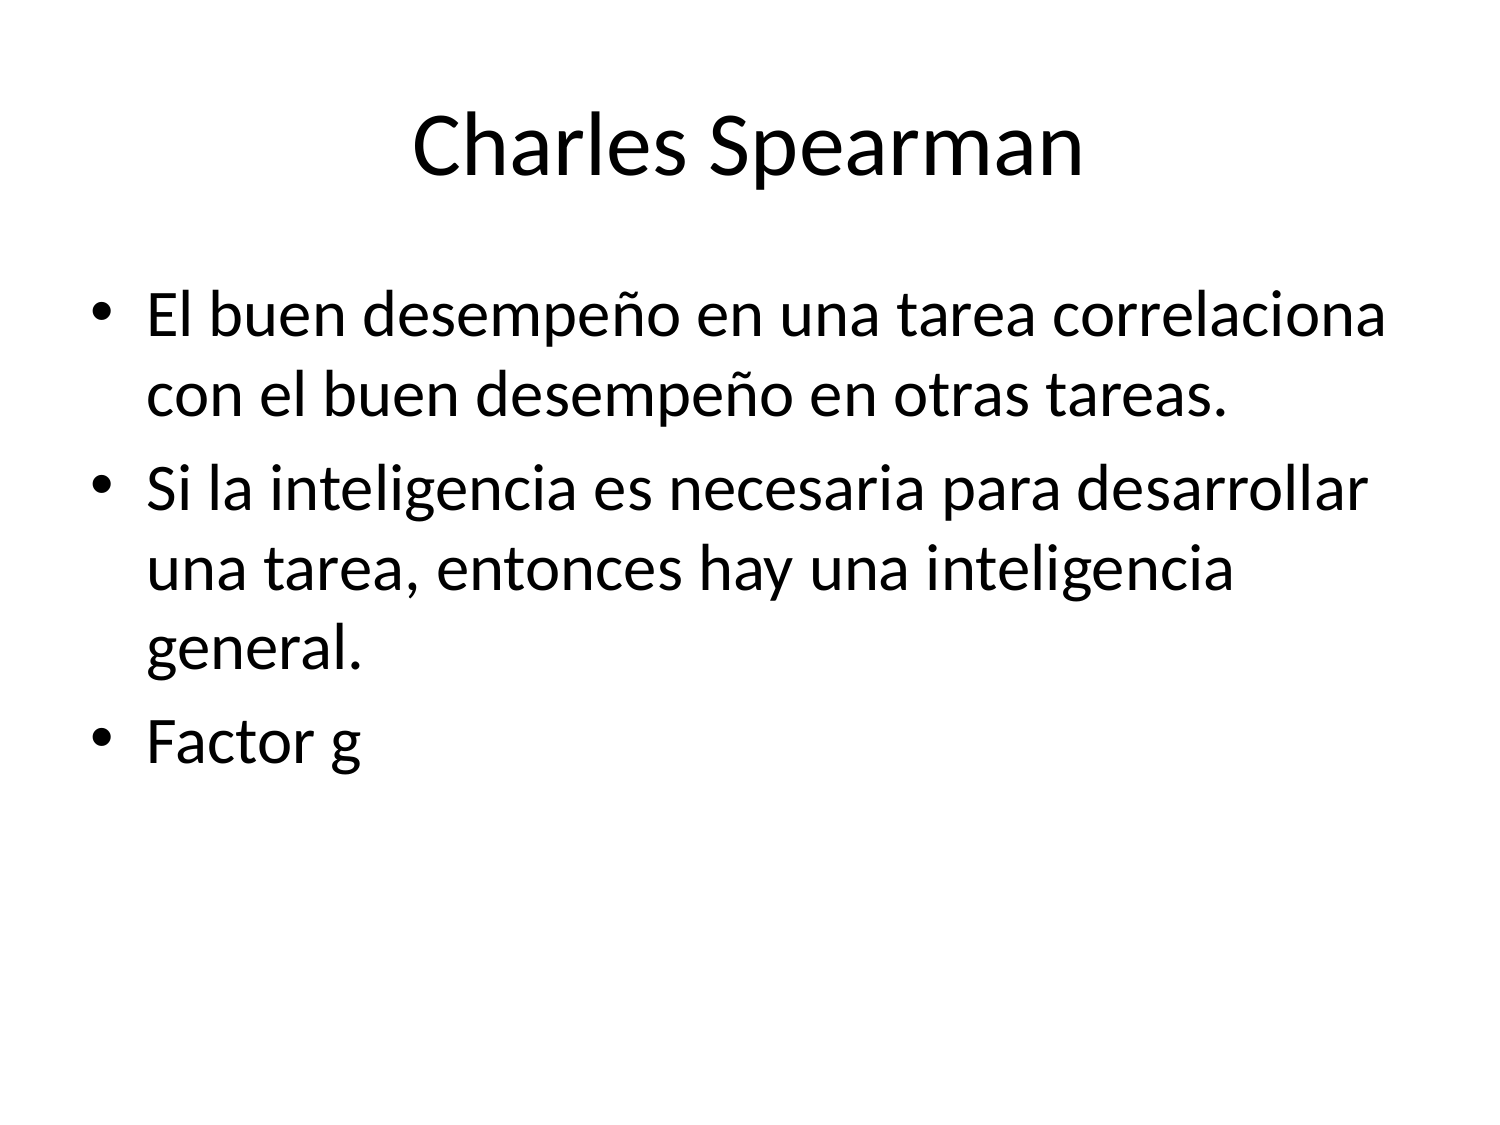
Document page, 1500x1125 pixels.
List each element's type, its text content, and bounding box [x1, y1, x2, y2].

list El buen desempeño en una tarea correlaciona con el buen desempeño en otras tareas. Si la inteligencia es necesaria para desarrollar una tarea, entonces hay una inteligencia general. Factor g [75, 262, 1425, 1005]
title Charles Spearman [75, 45, 1425, 233]
